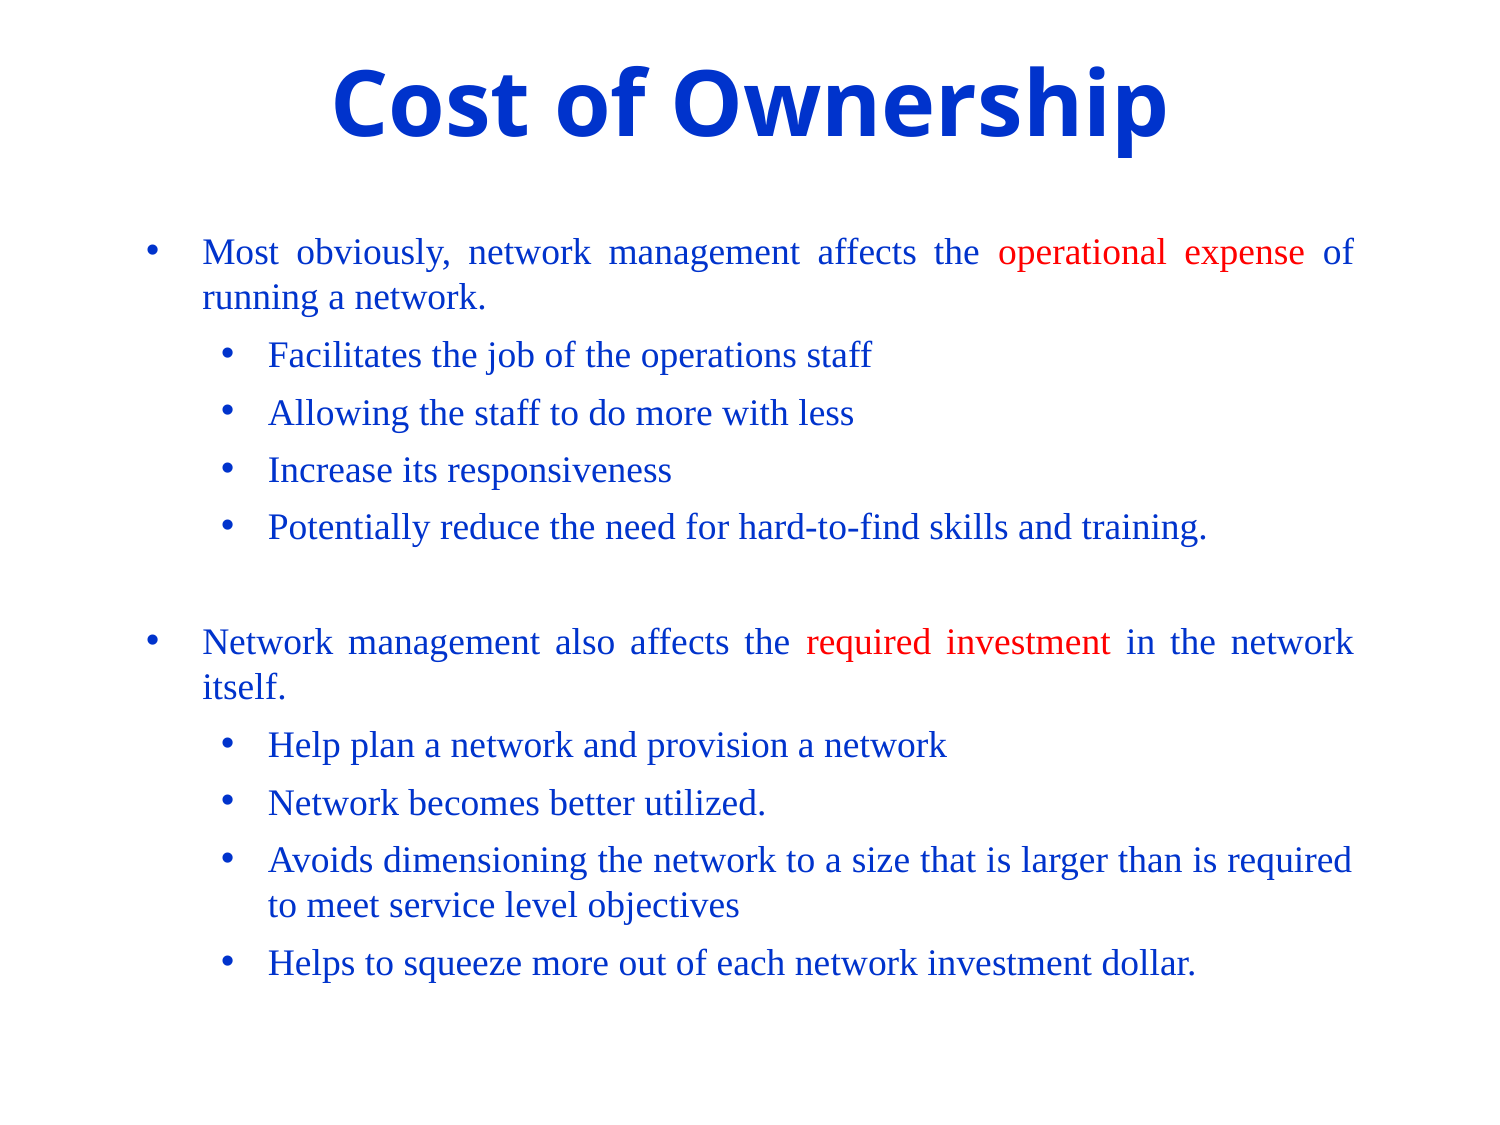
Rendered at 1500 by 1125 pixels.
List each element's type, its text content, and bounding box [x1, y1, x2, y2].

title Cost of Ownership [0, 24, 1500, 175]
text_box Most obviously, network management affects the operational expense of running a network. Facilitates the job of the operations staff Allowing the staff to do more with less Increase its responsiveness Potentially reduce the need for hard-to-find skills and training. Network management also affects the required investment in the network itself. Help plan a network and provision a network Network becomes better utilized. Avoids dimensioning the network to a size that is larger than is required to meet service level objectives Helps to squeeze more out of each network investment dollar. [131, 219, 1369, 990]
